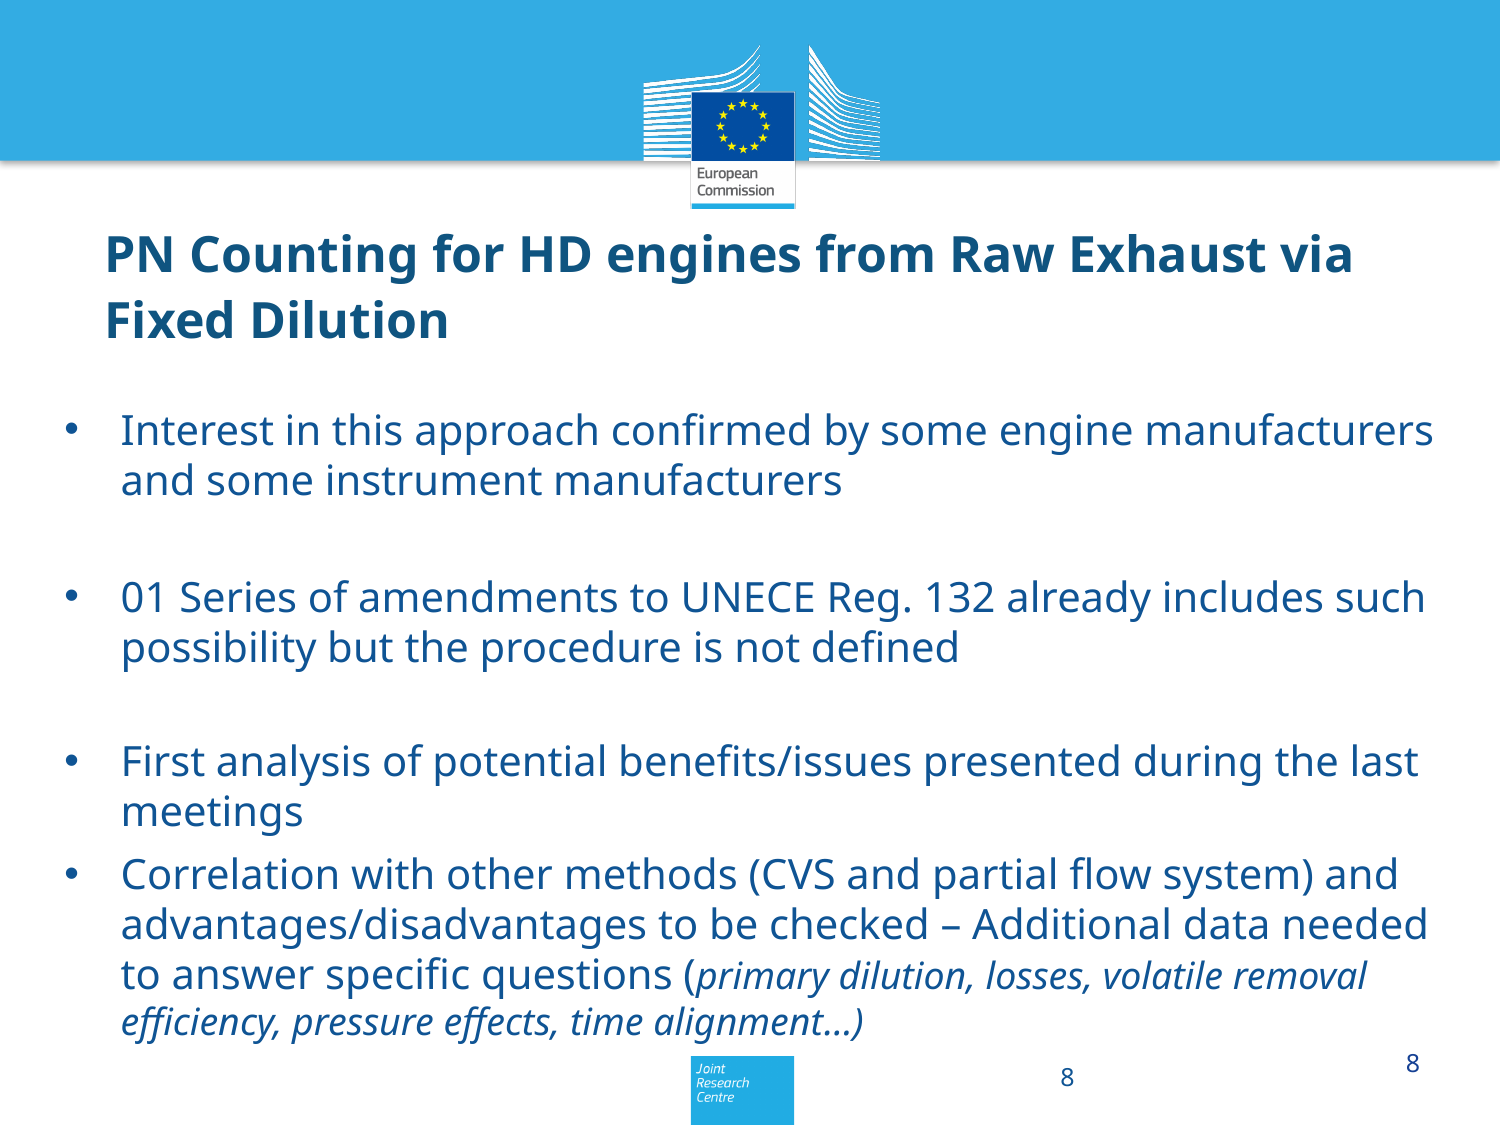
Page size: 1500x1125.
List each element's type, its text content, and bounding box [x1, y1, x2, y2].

list Interest in this approach confirmed by some engine manufacturers and some instrument manufacturers 01 Series of amendments to UNECE Reg. 132 already includes such possibility but the procedure is not defined First analysis of potential benefits/issues presented during the last meetings Correlation with other methods (CVS and partial flow system) and advantages/disadvantages to be checked – Additional data needed to answer specific questions (primary dilution, losses, volatile removal efficiency, pressure effects, time alignment…) [35, 403, 1441, 1112]
slide_number 8 [1045, 1054, 1396, 1080]
title PN Counting for HD engines from Raw Exhaust via Fixed Dilution [104, 216, 1396, 359]
